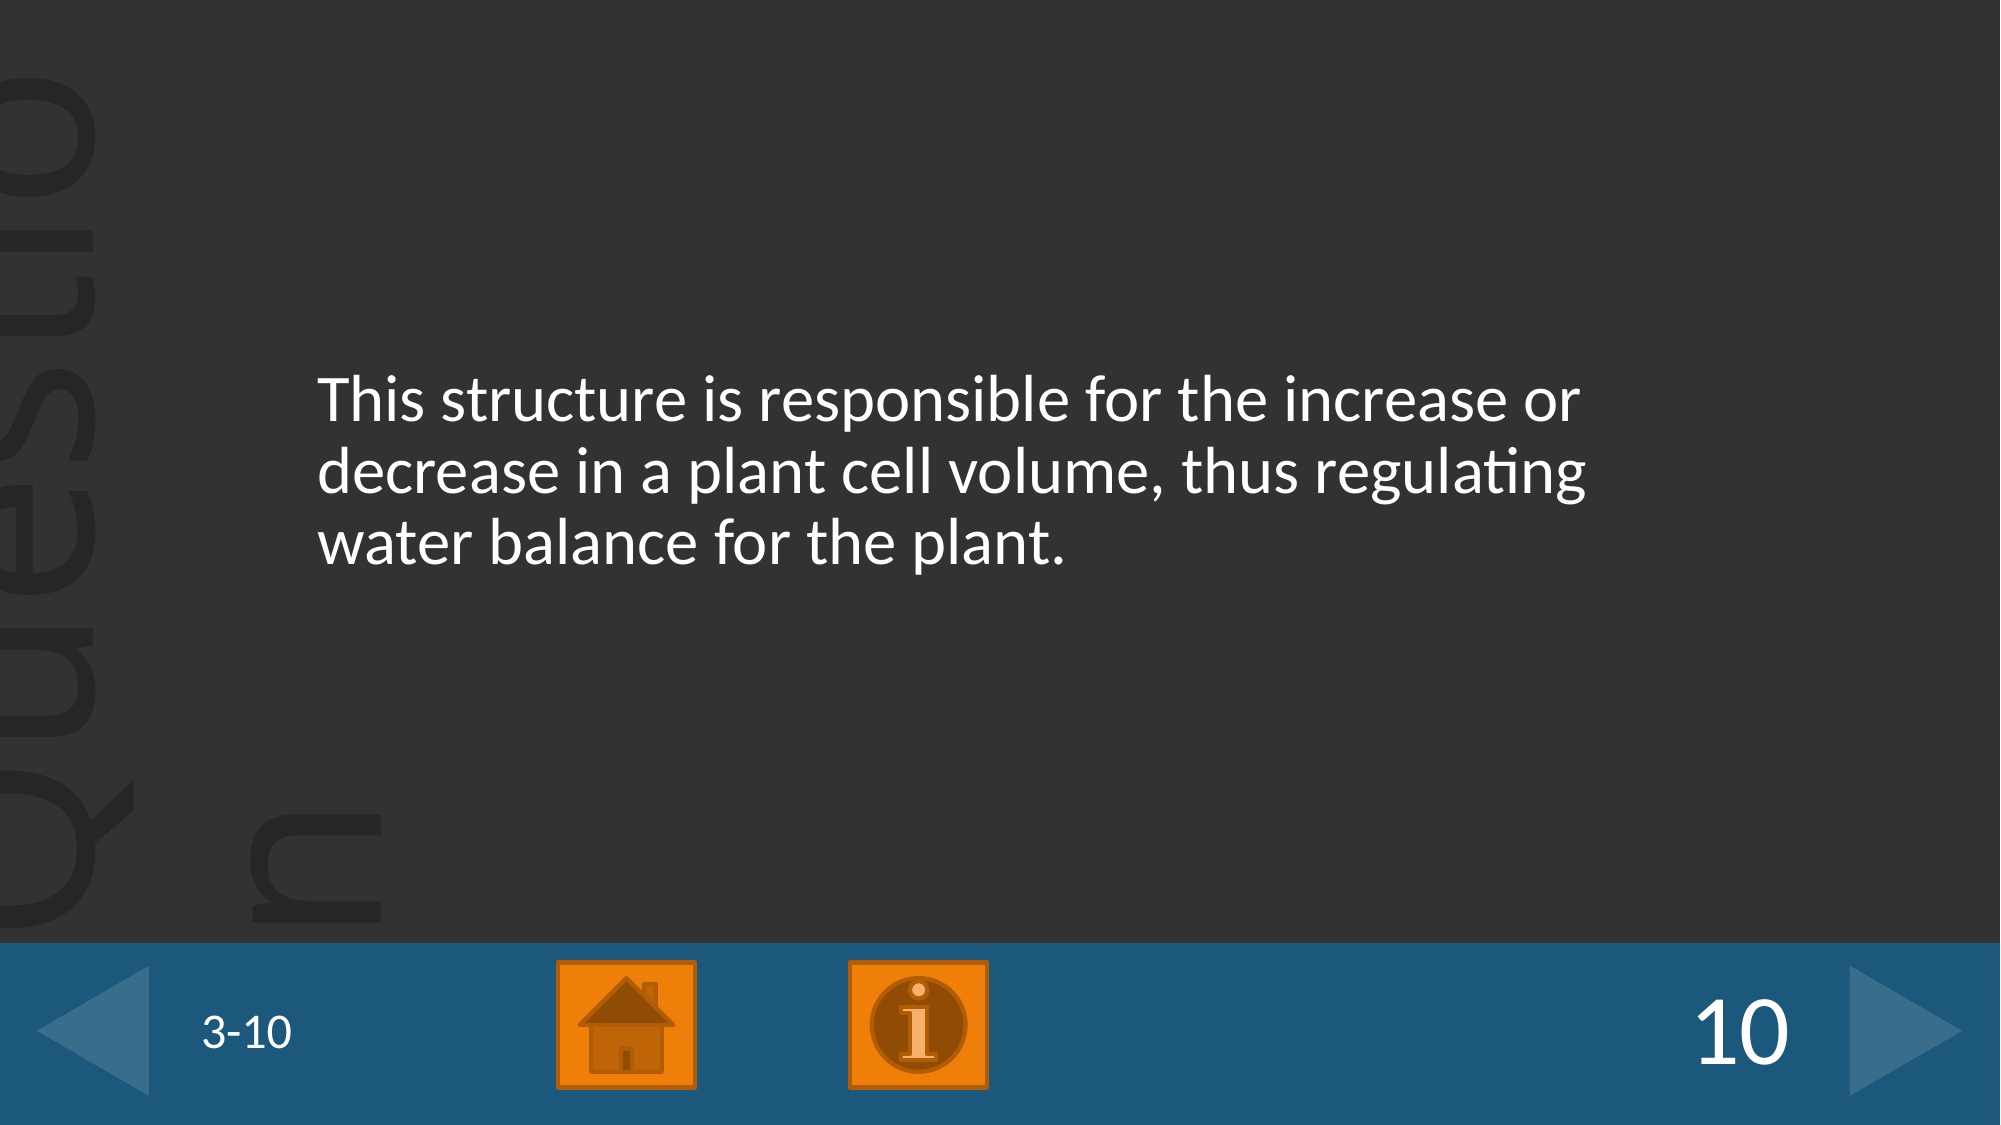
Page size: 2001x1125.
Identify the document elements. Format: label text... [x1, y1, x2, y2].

text_box [556, 960, 697, 1090]
list This structure is responsible for the increase or decrease in a plant cell volume, thus regulating water balance for the plant. [302, 307, 1760, 636]
list 10 [1494, 967, 1806, 1097]
text_box [848, 960, 989, 1090]
title 3-10 [185, 967, 1494, 1097]
